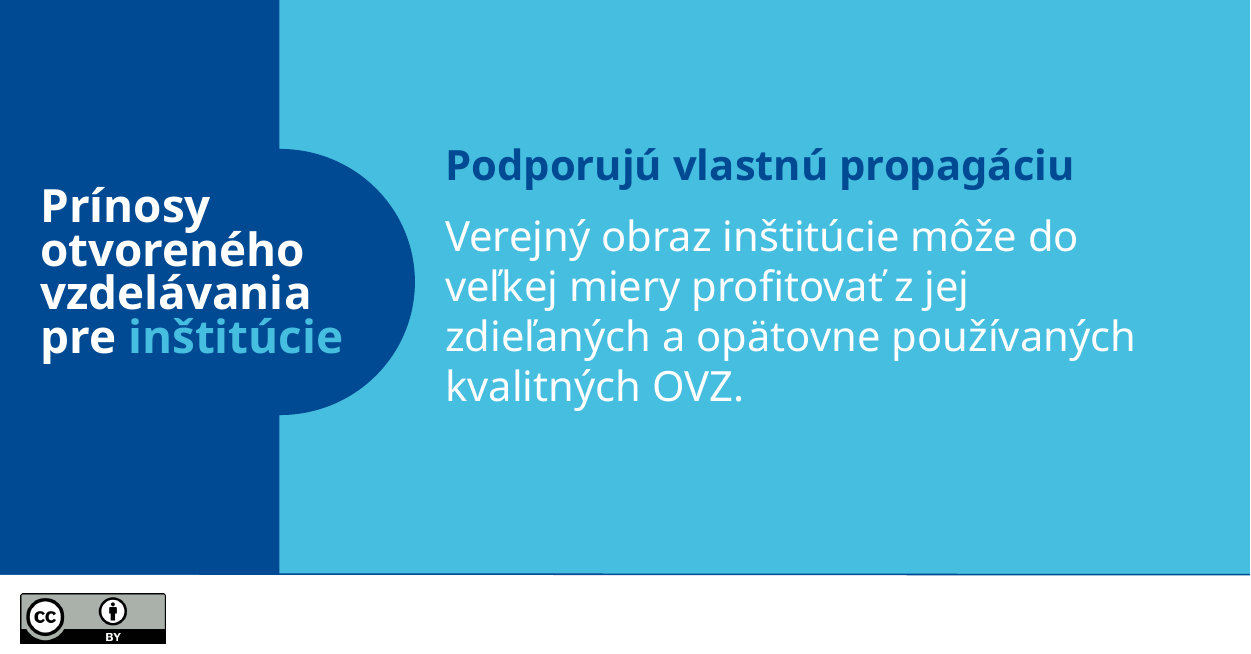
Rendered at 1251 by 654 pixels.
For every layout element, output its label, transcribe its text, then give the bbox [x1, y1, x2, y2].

text_box Prínosy otvoreného vzdelávania pre inštitúcie [25, 171, 409, 378]
text_box [187, 378, 374, 416]
text_box [409, 242, 415, 322]
picture [20, 592, 166, 645]
text_box [0, 582, 1250, 654]
text_box [206, 148, 355, 171]
text_box Podporujú vlastnú propagáciu Verejný obraz inštitúcie môže do veľkej miery profitovať z jej zdieľaných a opätovne používaných kvalitných OVZ. [430, 124, 1180, 425]
text_box [0, 0, 280, 573]
